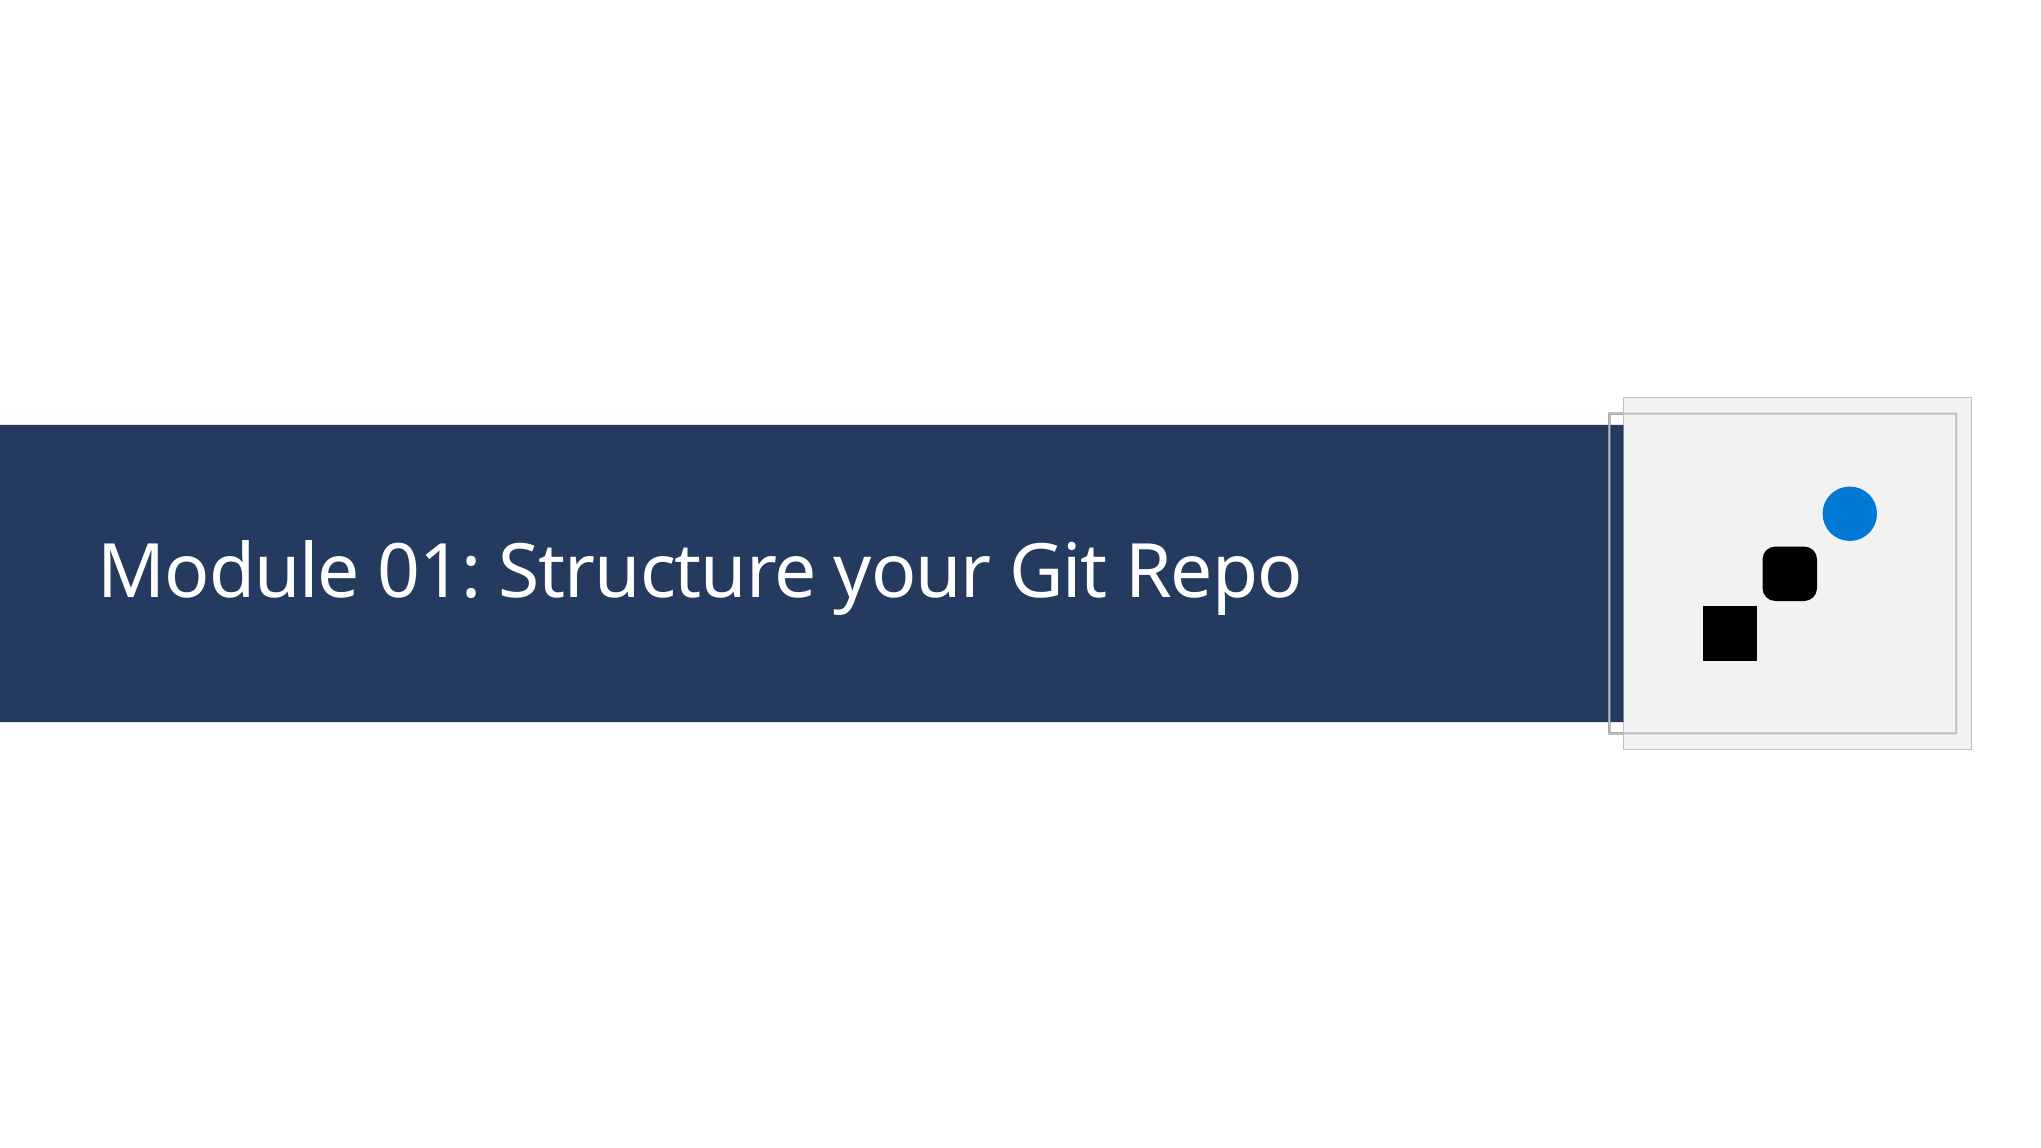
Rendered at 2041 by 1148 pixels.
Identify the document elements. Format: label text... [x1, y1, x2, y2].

picture [0, 0, 2041, 1148]
title Module 01: Structure your Git Repo [97, 531, 1586, 616]
